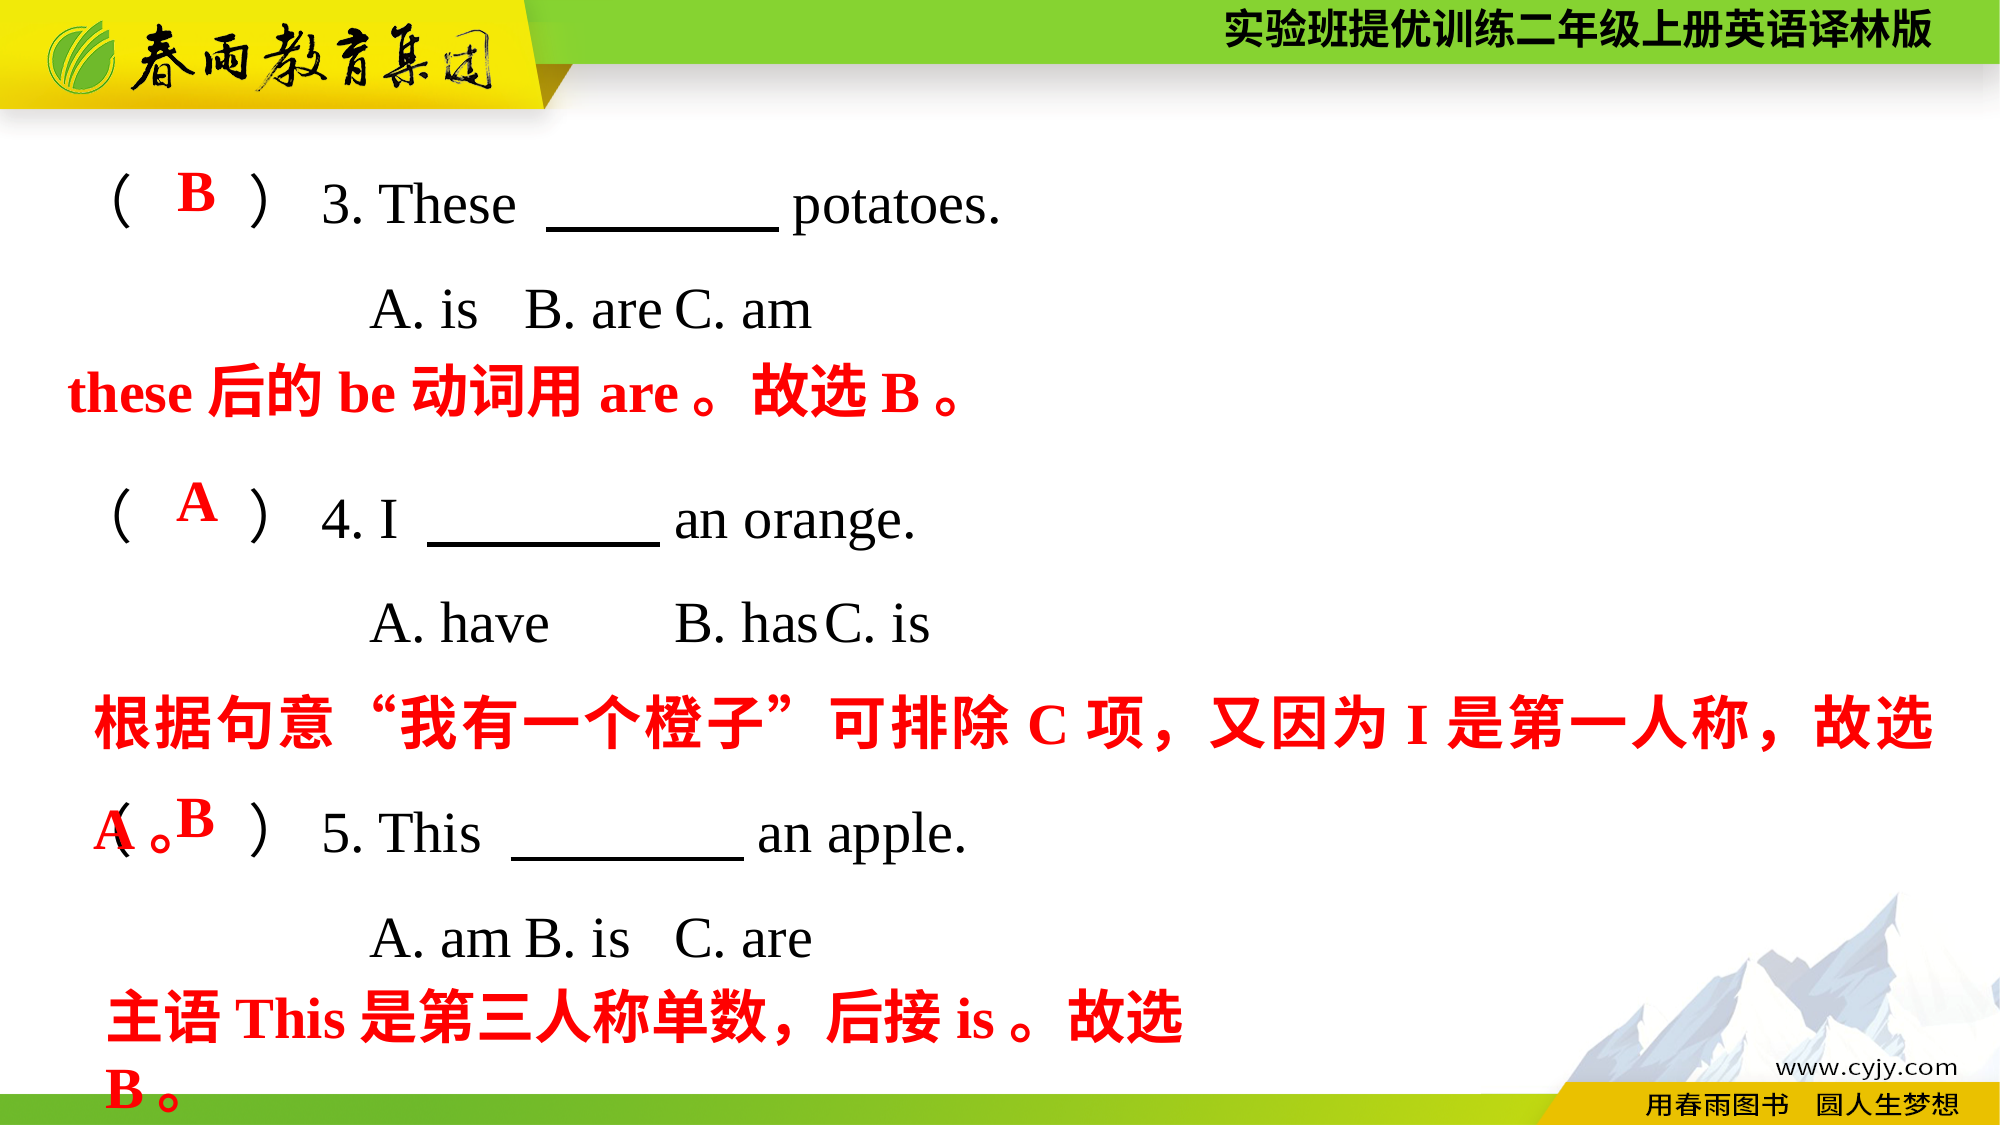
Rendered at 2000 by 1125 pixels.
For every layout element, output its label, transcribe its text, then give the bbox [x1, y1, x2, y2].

text_box B [161, 771, 231, 857]
text_box 主语This是第三人称单数，后接is。故选B。 [90, 973, 1256, 1125]
text_box A [161, 456, 234, 541]
text_box these后的be动词用are。故选B。 [52, 346, 1008, 432]
picture [0, 0, 2000, 1125]
list （ ）3. These potatoes. A. is B. are C. am （ ）4. I an orange. A. have B. has C. is （ ）5. This an apple. A. am B. is C. are [59, 122, 1944, 986]
text_box 根据句意“我有一个橙子”可排除C项，又因为I是第一人称，故选A。 [78, 643, 1963, 869]
text_box B [163, 145, 232, 231]
